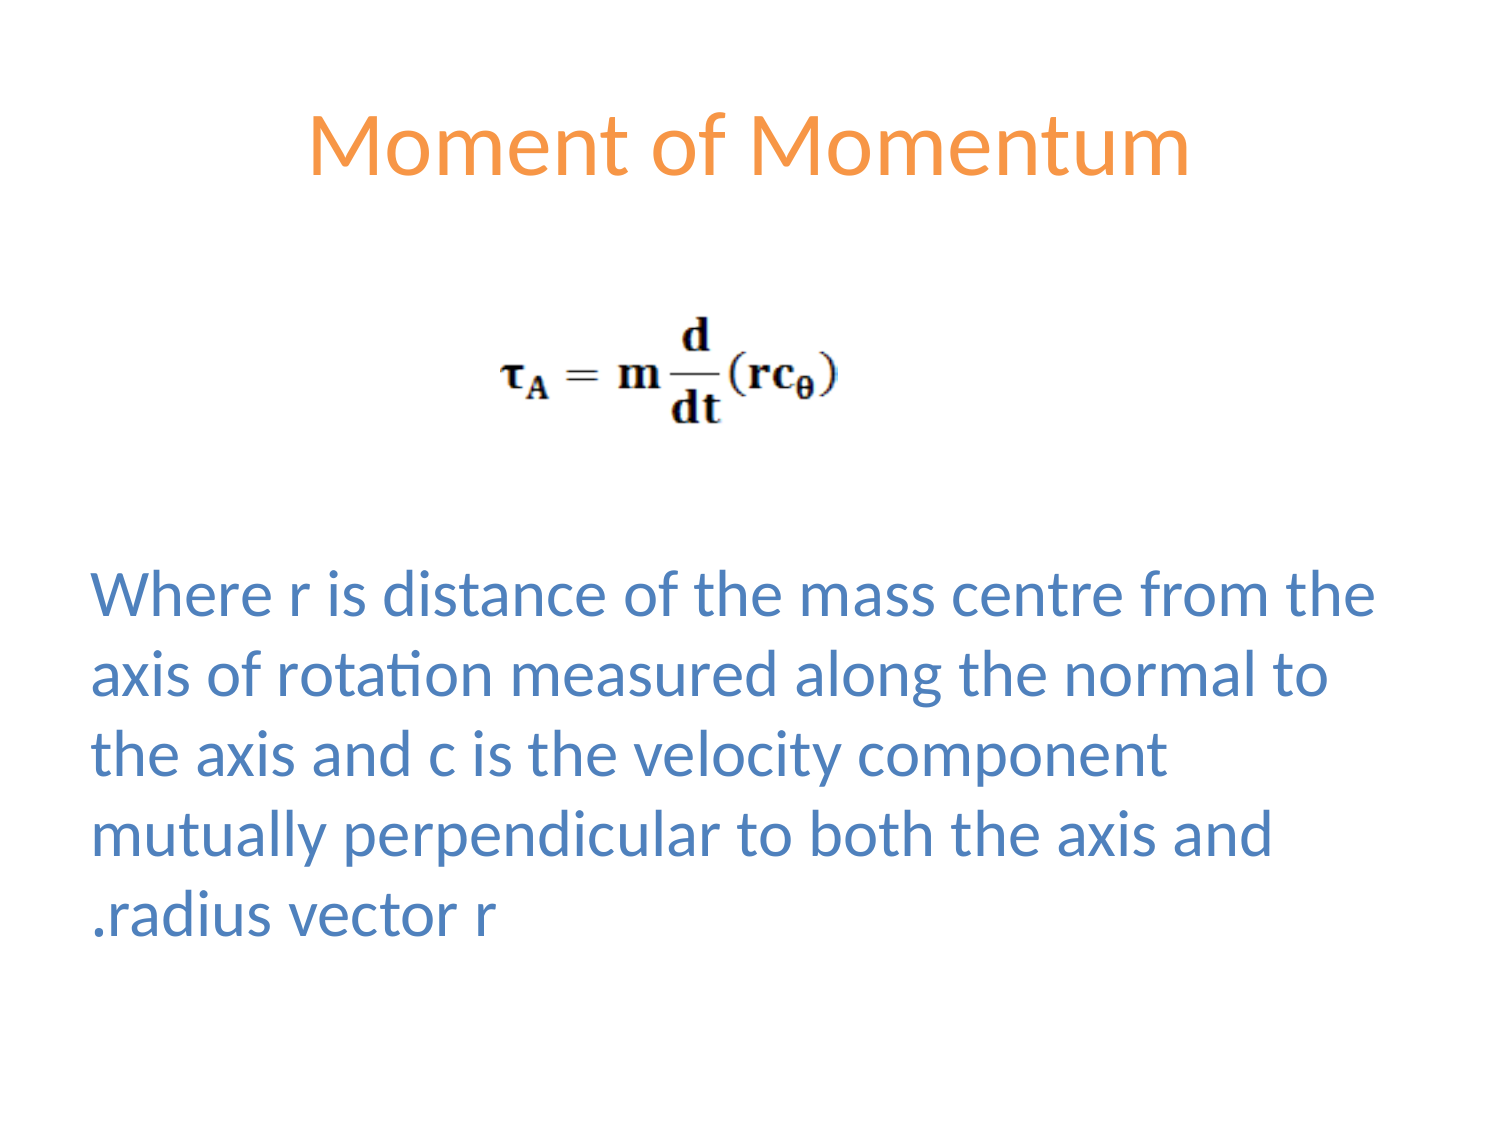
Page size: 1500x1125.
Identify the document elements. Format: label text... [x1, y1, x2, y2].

picture [499, 312, 838, 435]
list Where r is distance of the mass centre from the axis of rotation measured along the normal to the axis and c is the velocity component mutually perpendicular to both the axis and radius vector r. [75, 262, 1425, 1005]
title Moment of Momentum [75, 45, 1425, 233]
